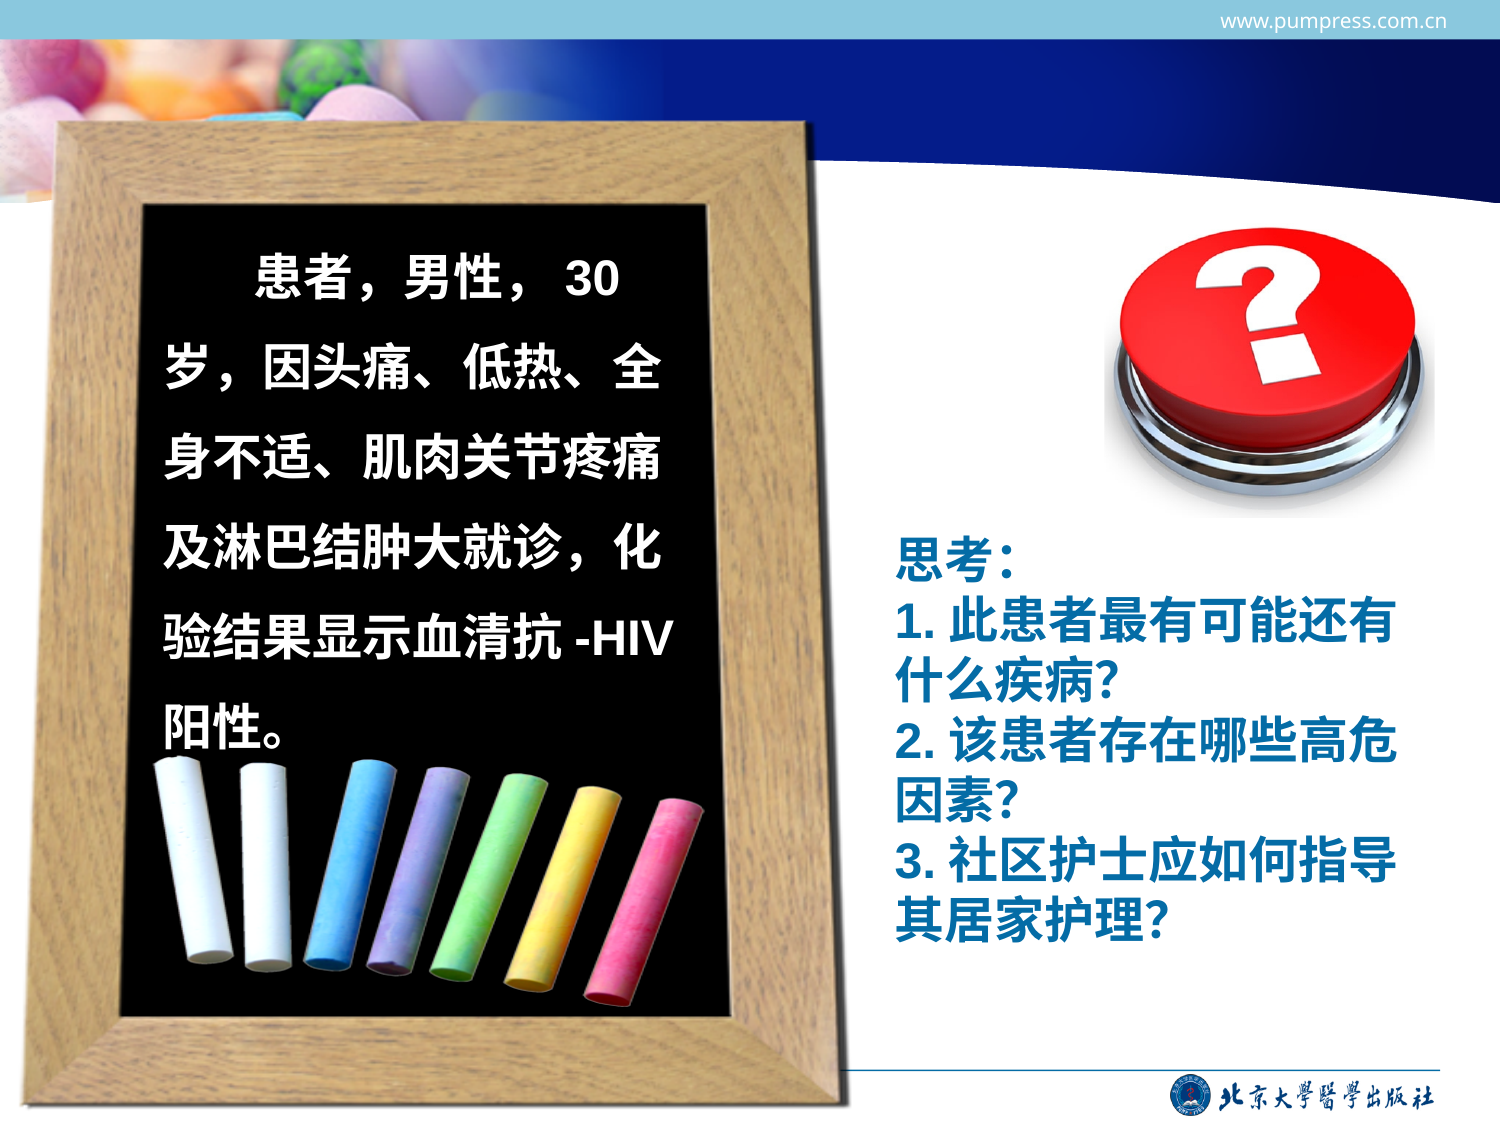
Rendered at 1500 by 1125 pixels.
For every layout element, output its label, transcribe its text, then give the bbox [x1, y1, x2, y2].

picture [1170, 1074, 1436, 1118]
text_box 思考： 1.此患者最有可能还有什么疾病？ 2.该患者存在哪些高危因素？ 3.社区护士应如何指导其居家护理？ [879, 491, 1447, 957]
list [1104, 219, 1435, 518]
slide_number www.pumpress.com.cn [1024, 0, 1463, 38]
picture [0, 40, 1500, 1125]
